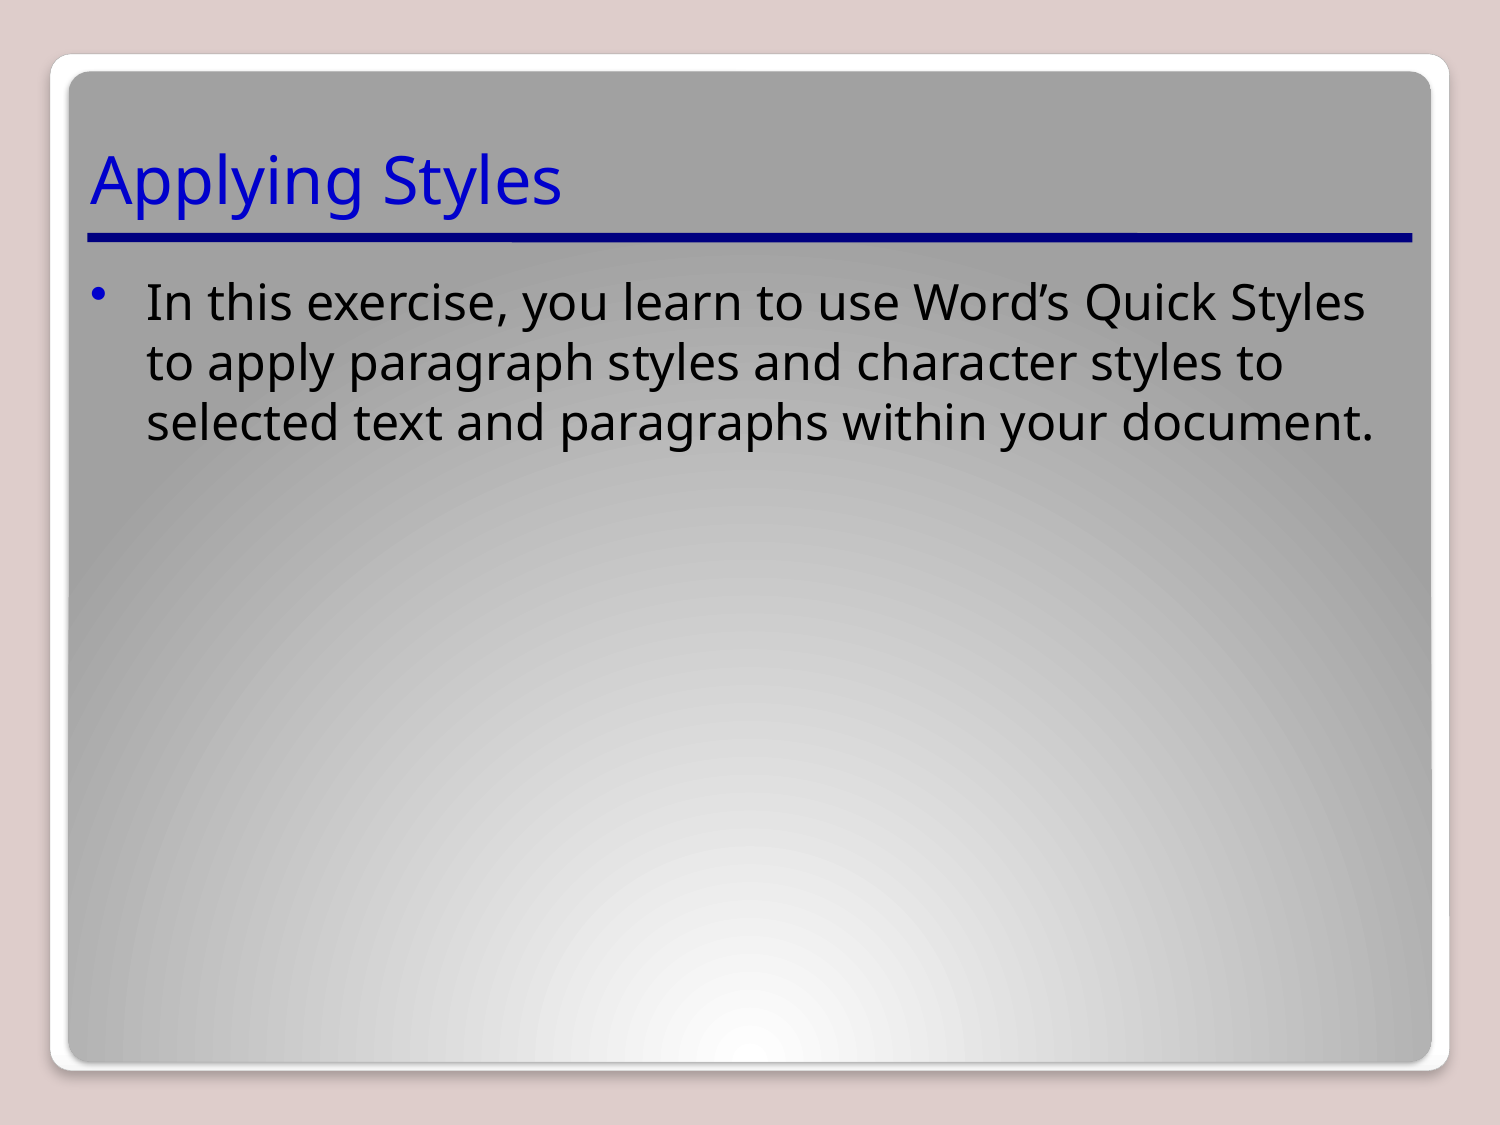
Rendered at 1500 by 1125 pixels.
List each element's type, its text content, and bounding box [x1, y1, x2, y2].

list In this exercise, you learn to use Word’s Quick Styles to apply paragraph styles and character styles to selected text and paragraphs within your document. [74, 262, 1426, 1063]
title Applying Styles [74, 74, 1426, 226]
